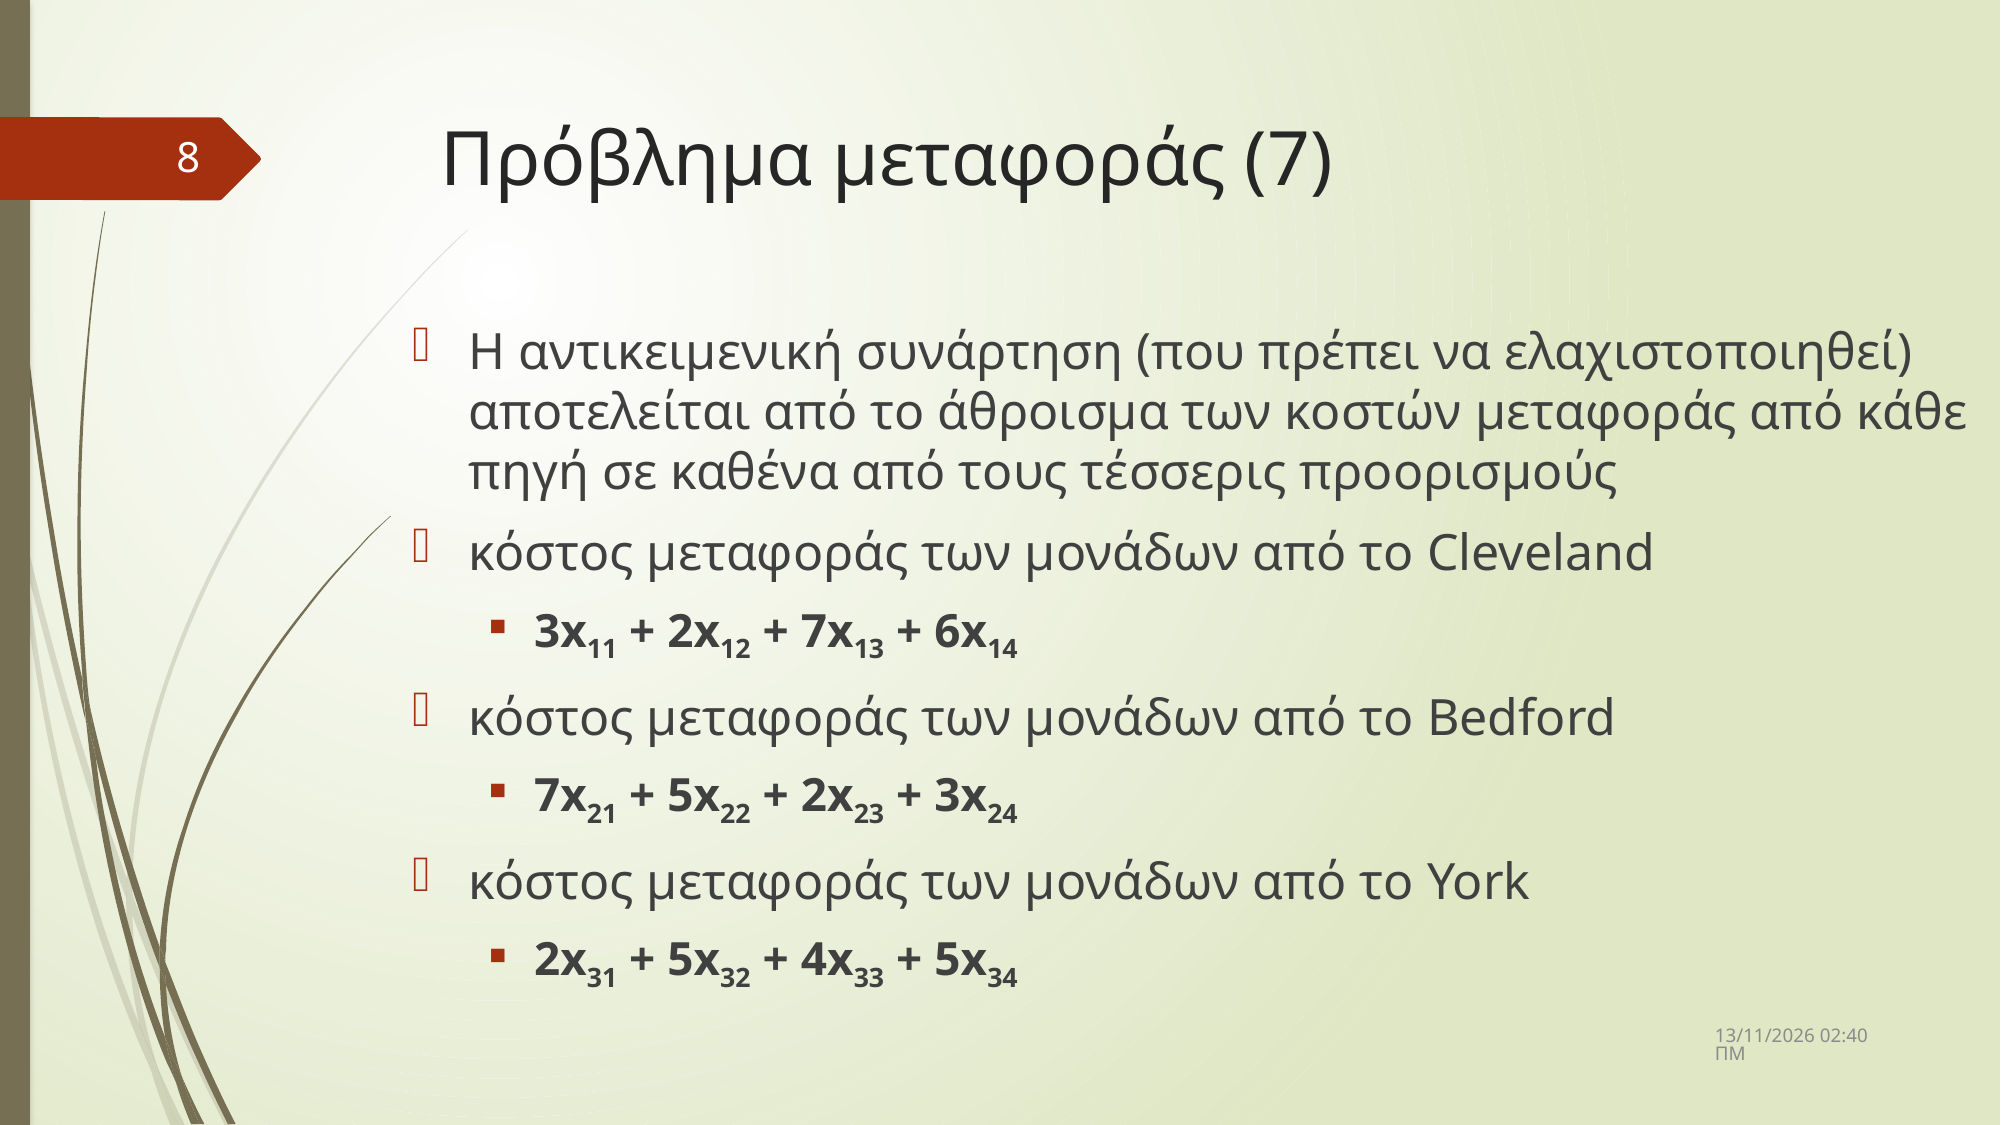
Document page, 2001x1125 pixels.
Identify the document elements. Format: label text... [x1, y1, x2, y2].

list Η αντικειμενική συνάρτηση (που πρέπει να ελαχιστοποιηθεί) αποτελείται από το άθροισμα των κοστών μεταφοράς από κάθε πηγή σε καθένα από τους τέσσερις προορισμούς κόστος μεταφοράς των μονάδων από το Cleveland 3x11 + 2x12 + 7x13 + 6x14 κόστος μεταφοράς των μονάδων από το Bedford 7x21 + 5x22 + 2x23 + 3x24 κόστος μεταφοράς των μονάδων από το York 2x31 + 5x32 + 4x33 + 5x34 [397, 312, 2000, 1113]
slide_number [1699, 1005, 1888, 1067]
slide_number 8 [87, 129, 216, 190]
title Πρόβλημα μεταφοράς (7) [425, 102, 1888, 312]
